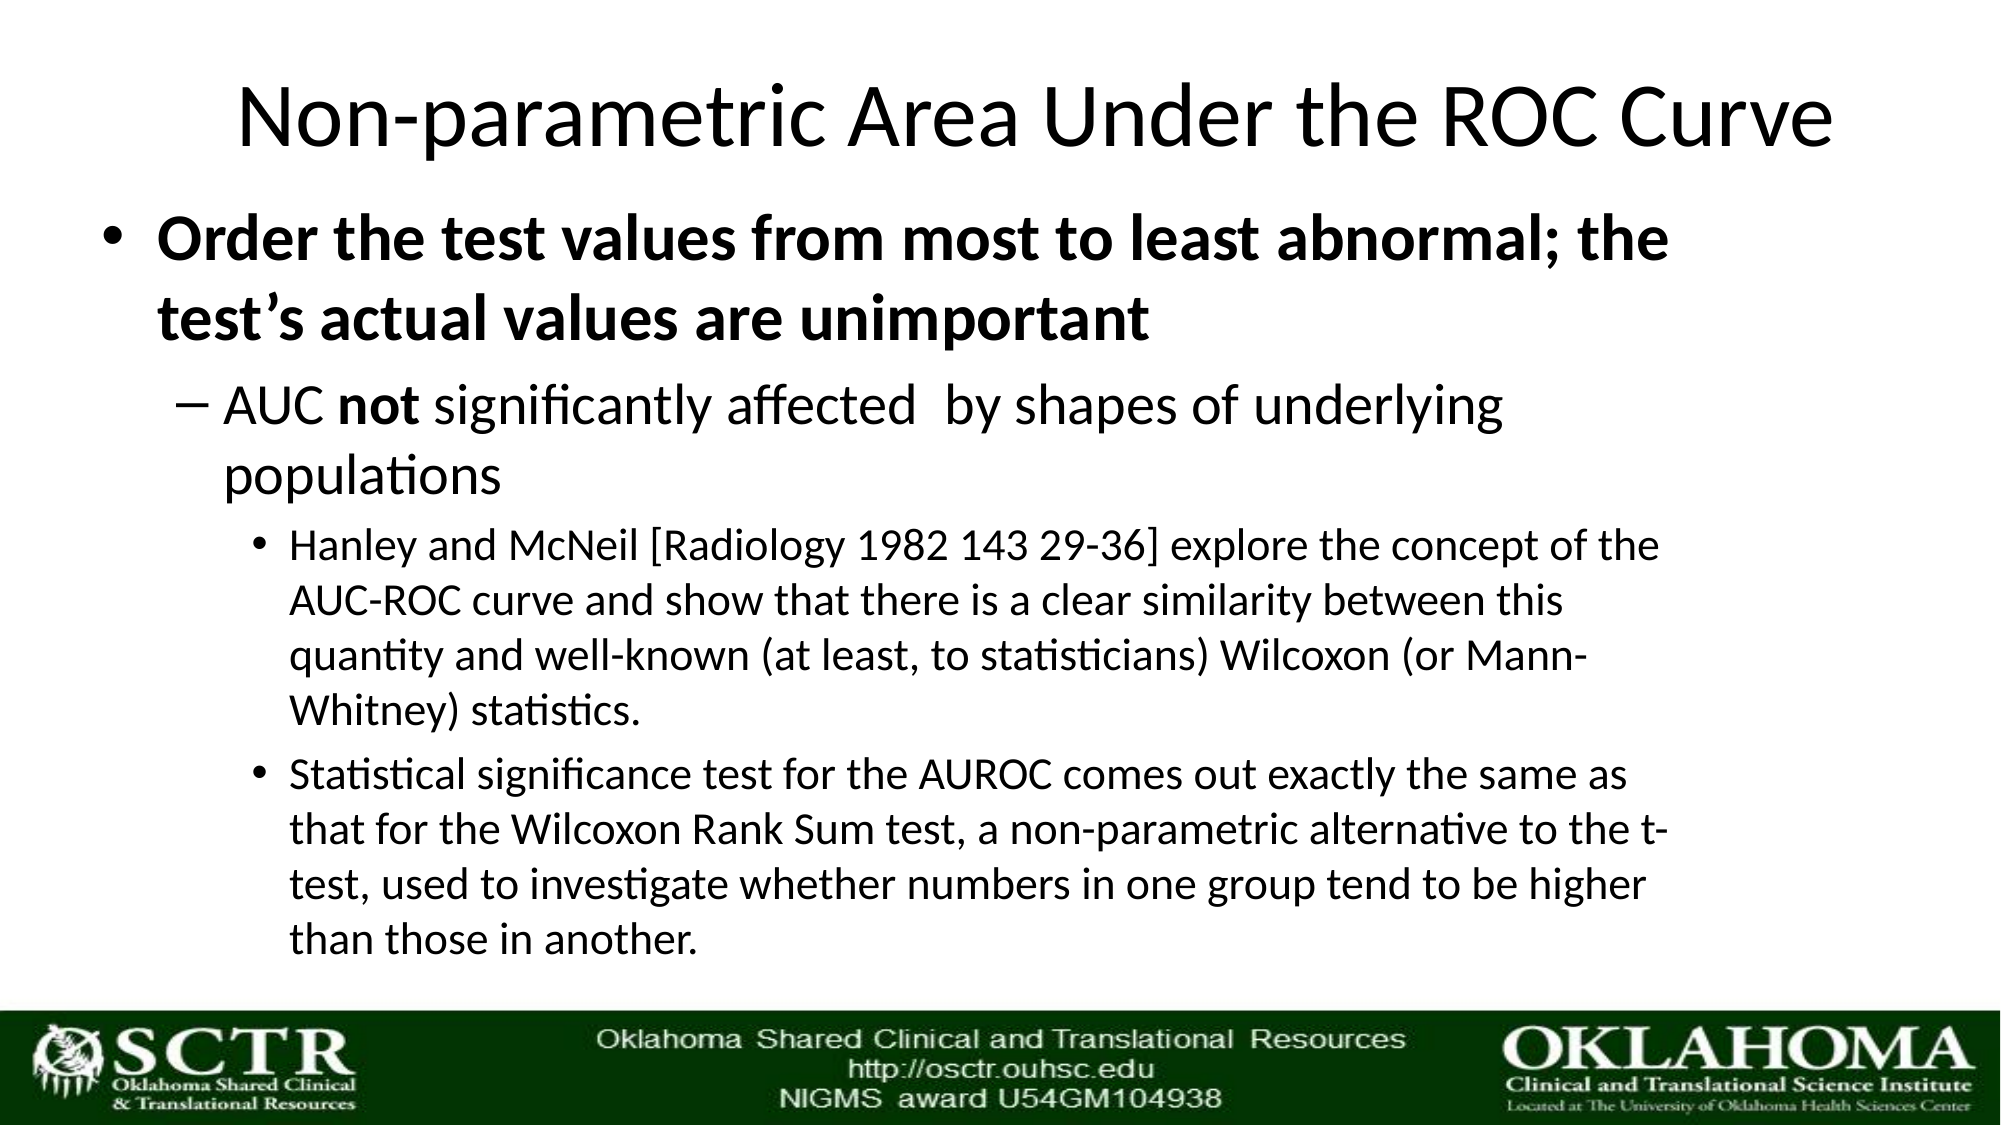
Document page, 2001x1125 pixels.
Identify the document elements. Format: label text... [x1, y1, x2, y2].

picture [0, 0, 2001, 1125]
title Non-parametric Area Under the ROC Curve [106, 16, 1907, 204]
list Order the test values from most to least abnormal; the test’s actual values are unimportant AUC not significantly affected by shapes of underlying populations Hanley and McNeil [Radiology 1982 143 29-36] explore the concept of the AUC-ROC curve and show that there is a clear similarity between this quantity and well-known (at least, to statisticians) Wilcoxon (or Mann-Whitney) statistics. Statistical significance test for the AUROC comes out exactly the same as that for the Wilcoxon Rank Sum test, a non-parametric alternative to the t-test, used to investigate whether numbers in one group tend to be higher than those in another. [86, 186, 1699, 1049]
